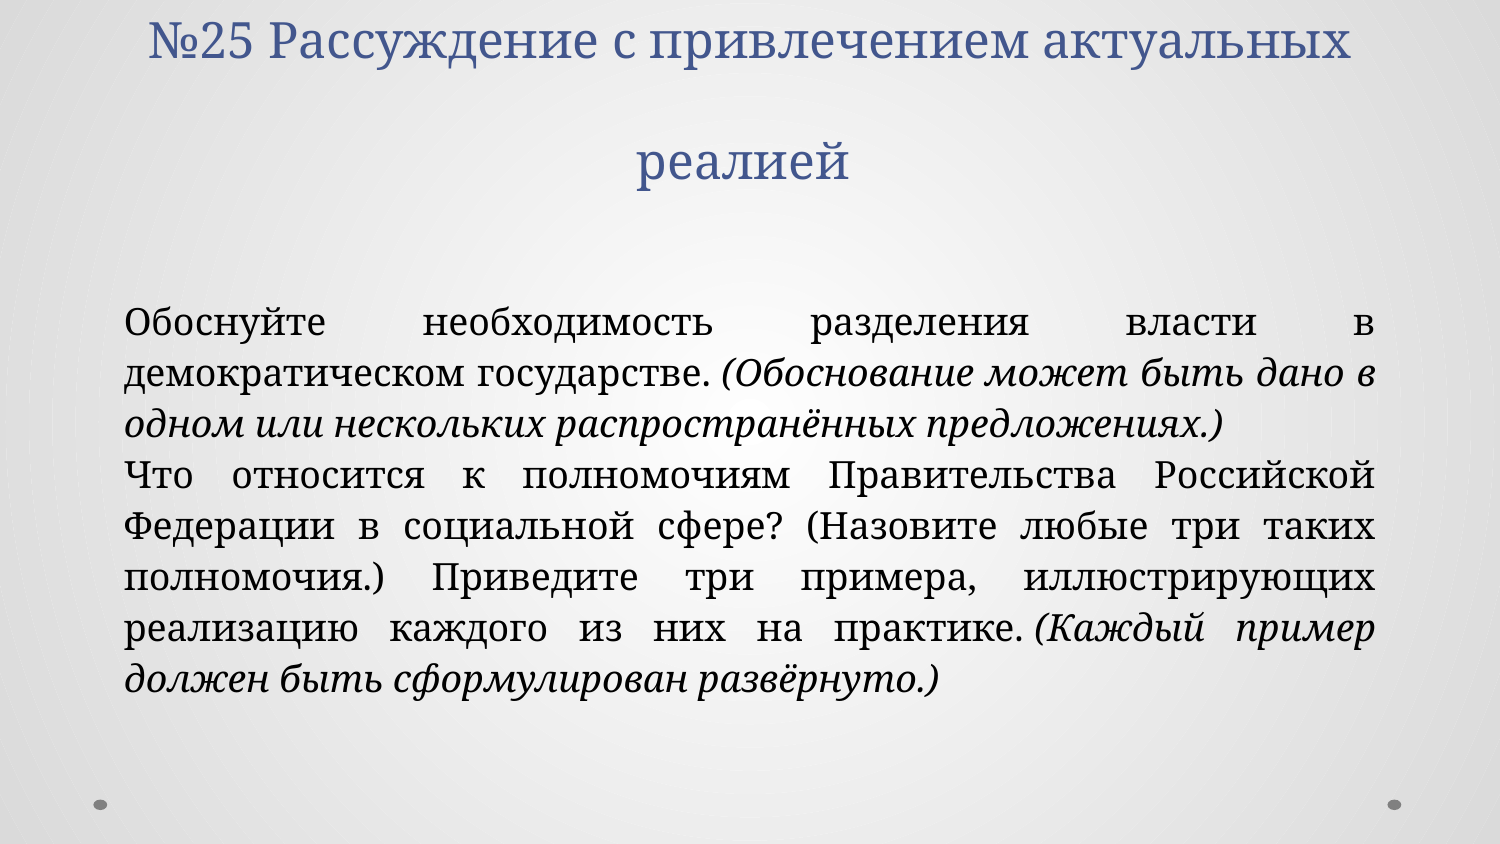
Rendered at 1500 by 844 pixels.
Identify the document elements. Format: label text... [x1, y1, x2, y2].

table_header Обоснуйте необходимость разделения власти в демократическом государстве. (Обоснование может быть дано в одном или нескольких распространённых предложениях.) Что относится к полномочиям Правительства Российской Федерации в социальной сфере? (Назовите любые три таких полномочия.) Приведите три примера, иллюстрирующих реализацию каждого из них на практике. (Каждый пример должен быть сформулирован развёрнуто.) [109, 288, 1391, 711]
title №25 Рассуждение с привлечением актуальных реалией [75, 79, 1425, 197]
